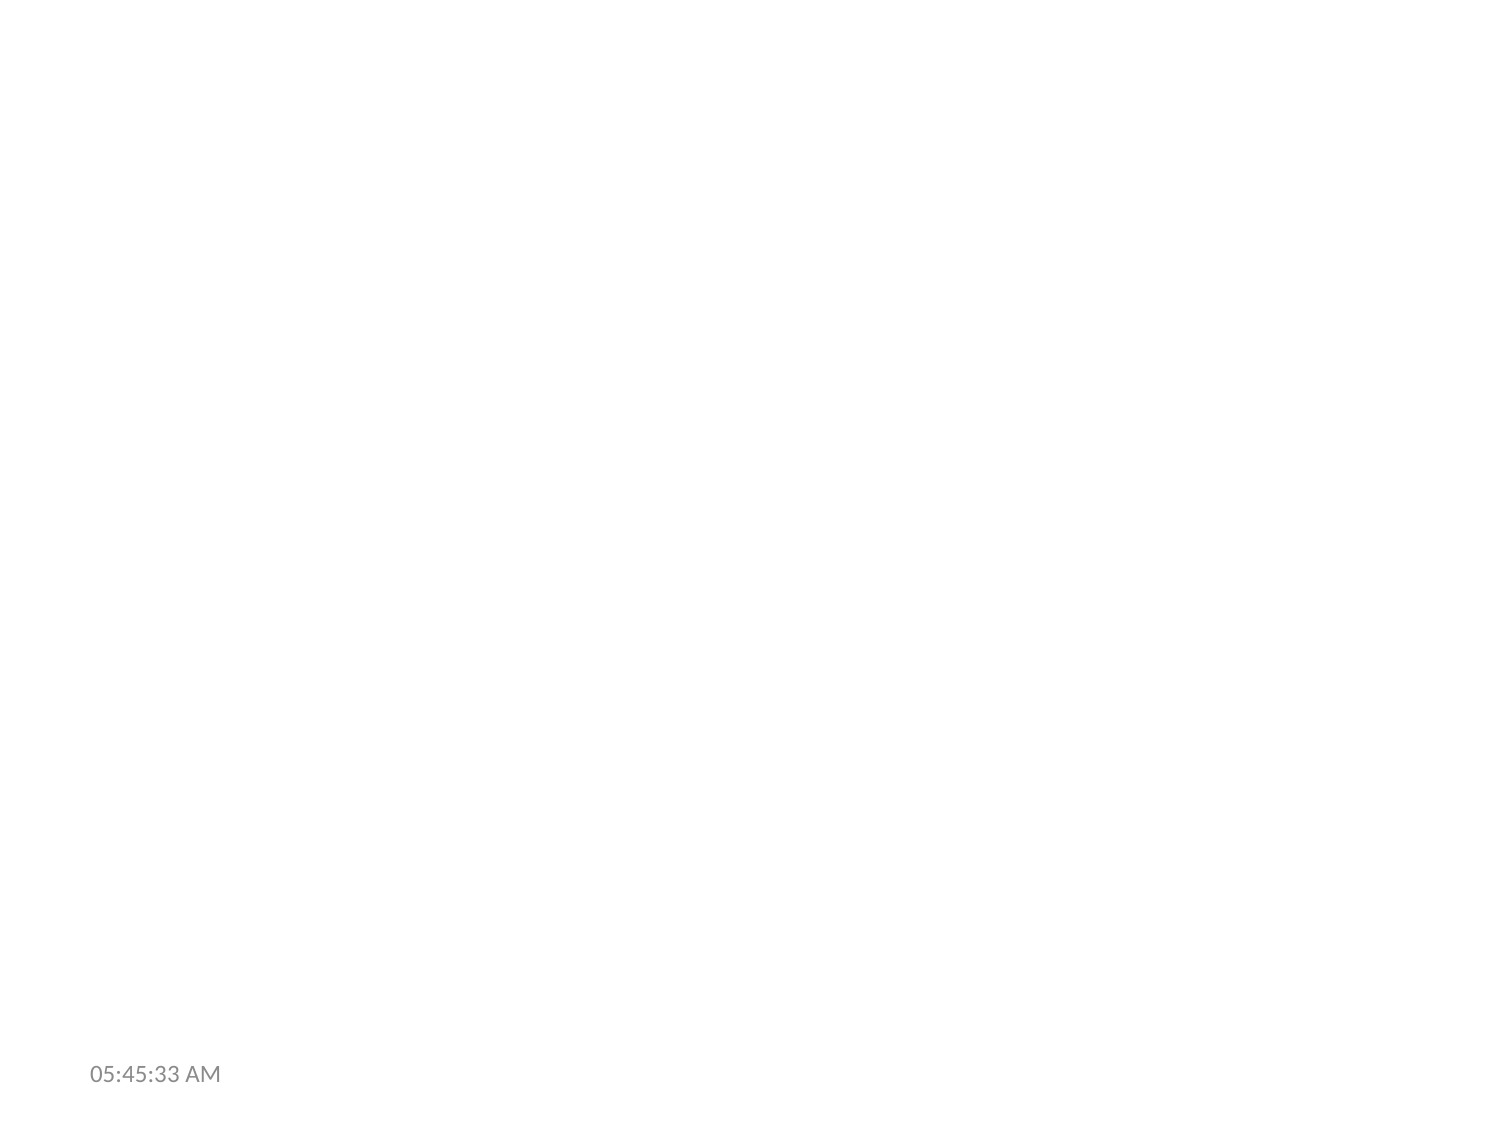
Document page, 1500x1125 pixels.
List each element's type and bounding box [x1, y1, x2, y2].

slide_number [75, 1042, 425, 1103]
